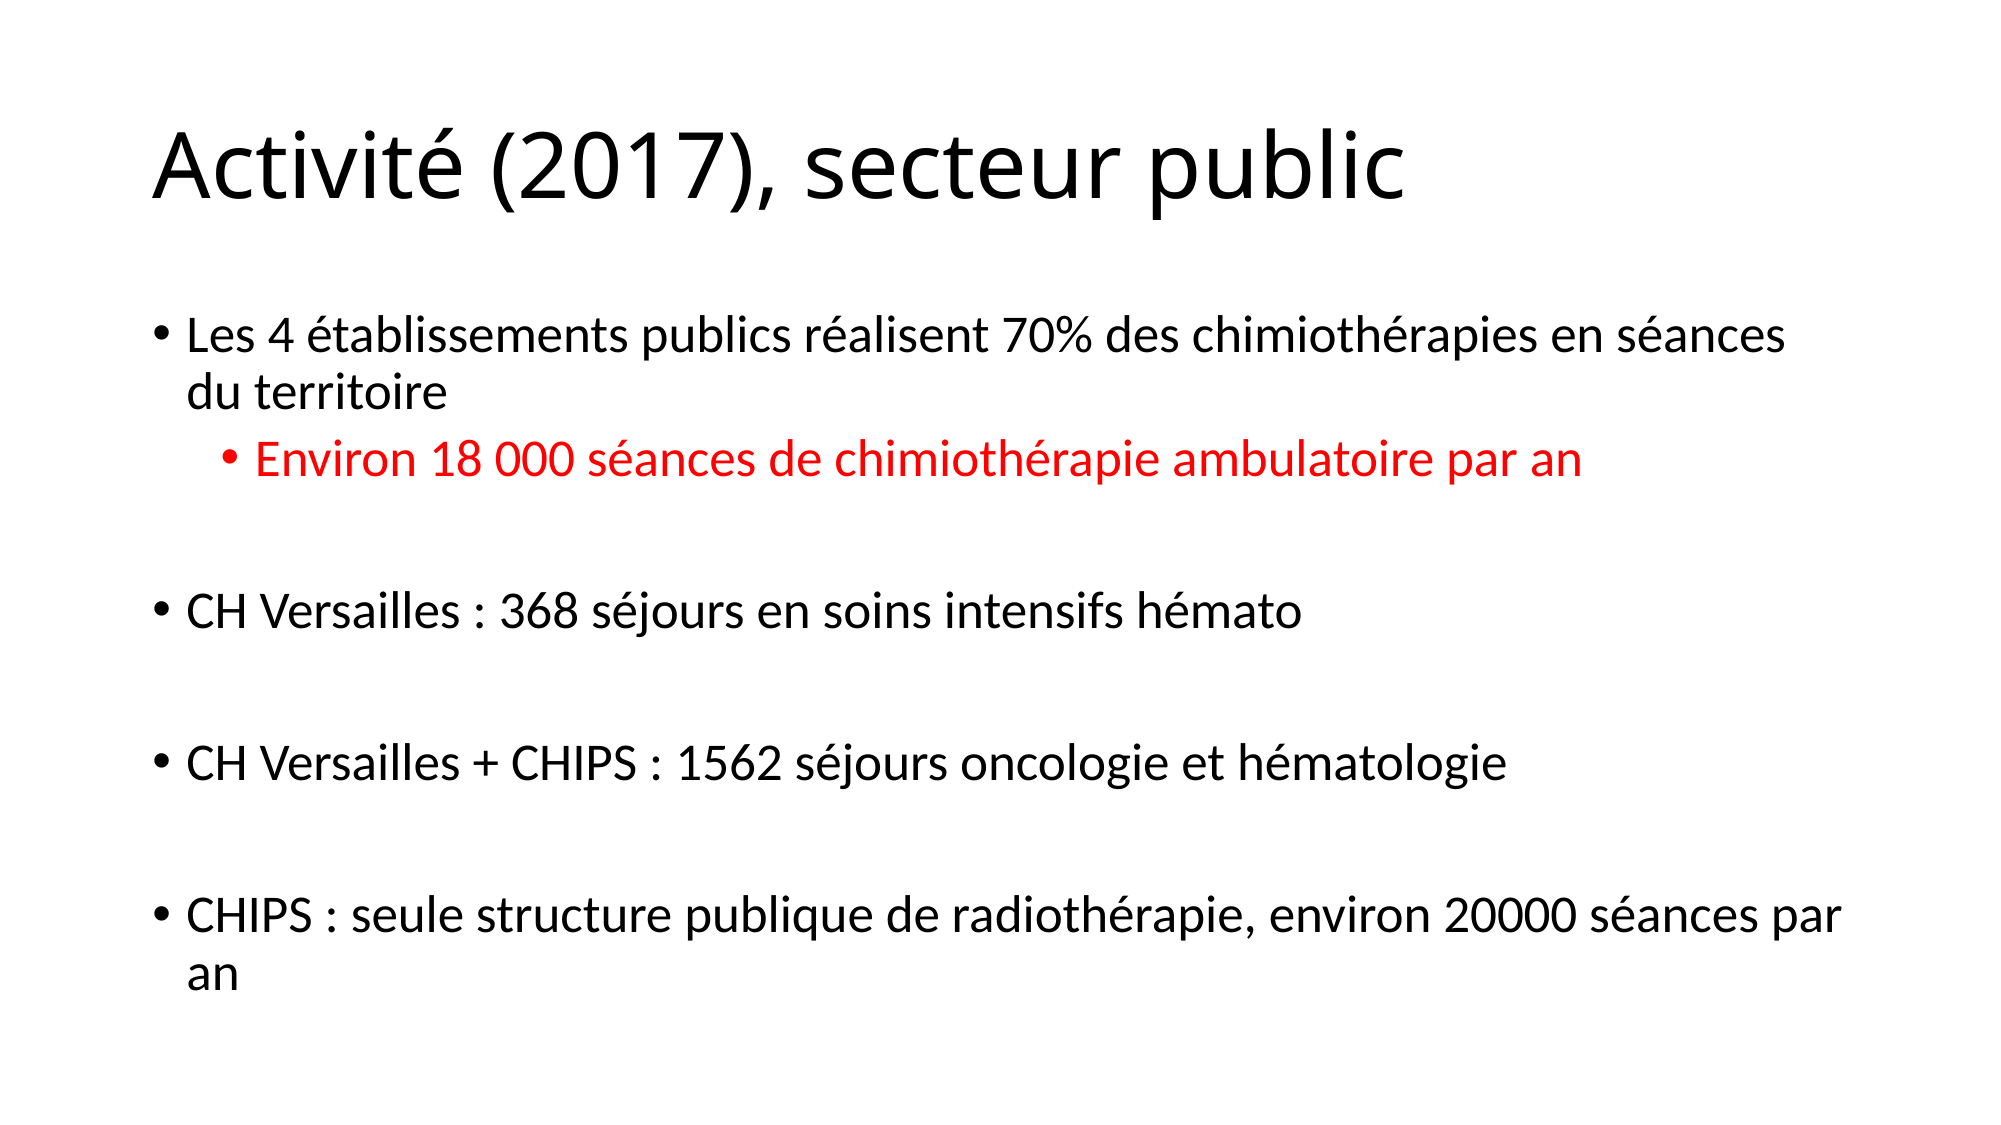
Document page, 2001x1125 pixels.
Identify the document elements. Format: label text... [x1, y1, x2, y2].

title Activité (2017), secteur public [137, 59, 1863, 278]
list Les 4 établissements publics réalisent 70% des chimiothérapies en séances du territoire Environ 18 000 séances de chimiothérapie ambulatoire par an CH Versailles : 368 séjours en soins intensifs hémato CH Versailles + CHIPS : 1562 séjours oncologie et hématologie CHIPS : seule structure publique de radiothérapie, environ 20000 séances par an [137, 299, 1863, 1014]
